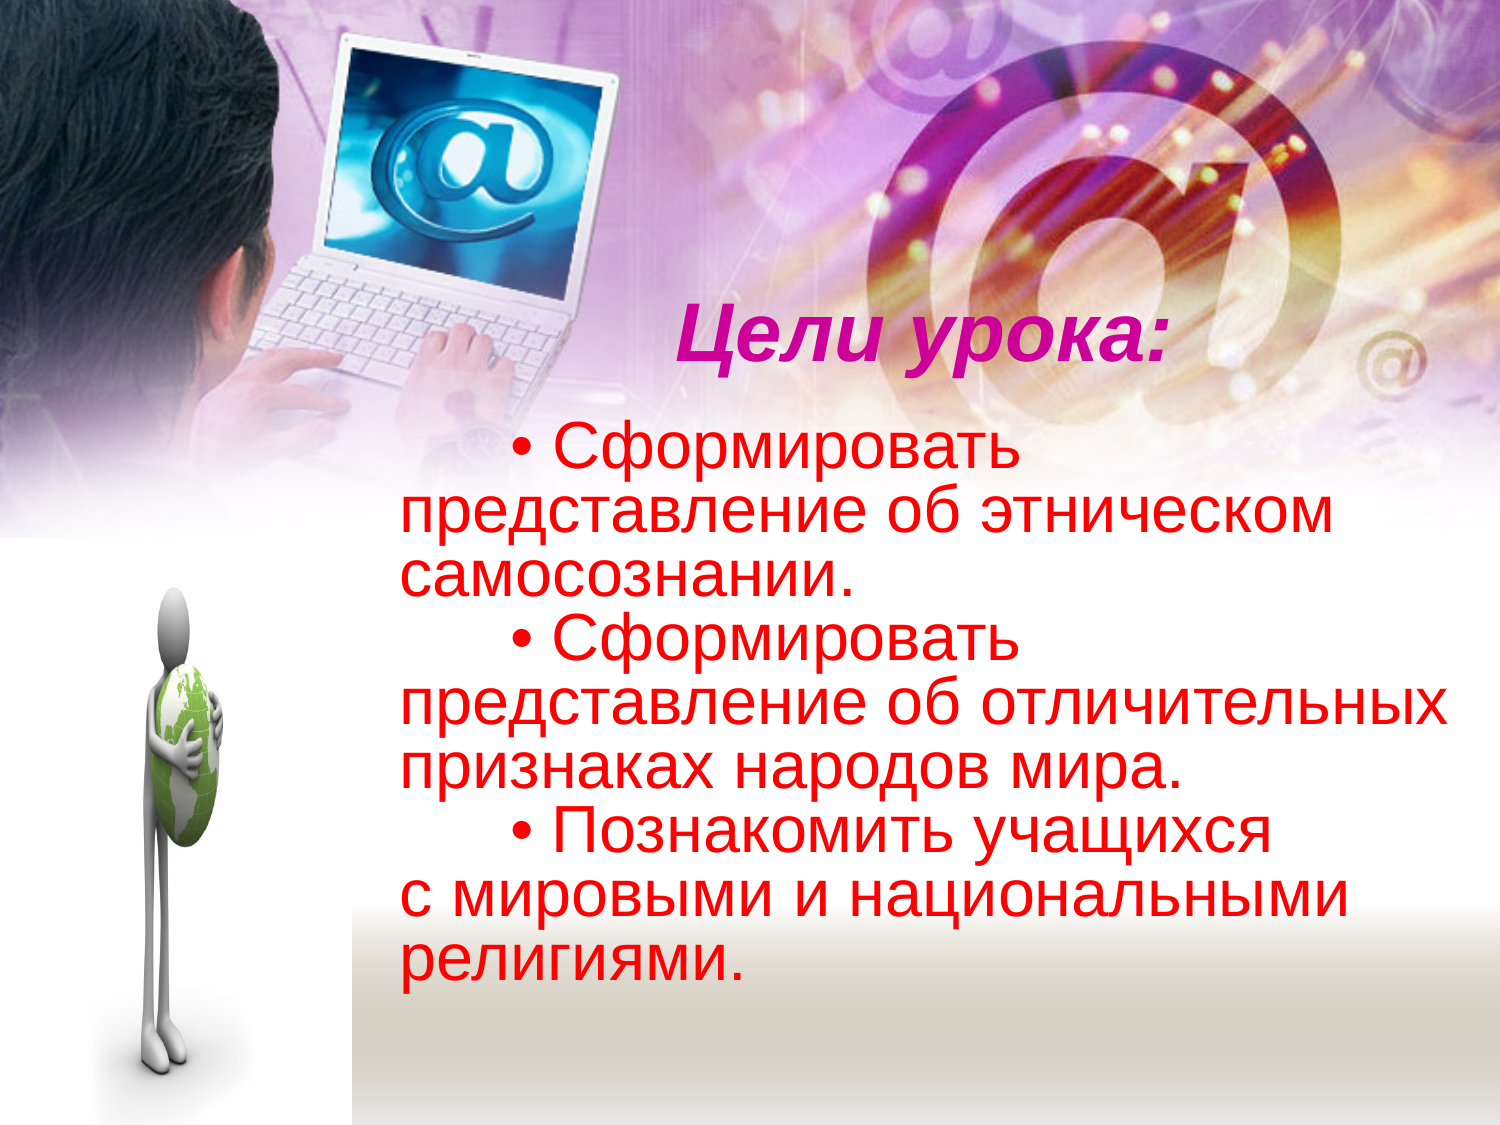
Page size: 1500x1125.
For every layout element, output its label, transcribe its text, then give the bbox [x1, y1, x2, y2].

list • Сформировать представление об этническом самосознании. • Сформировать представление об отличительных признаках народов мира. • Познакомить учащихся с мировыми и национальными религиями. [327, 409, 1500, 1047]
picture [0, 0, 1500, 1125]
title Цели урока: [548, 269, 1266, 387]
